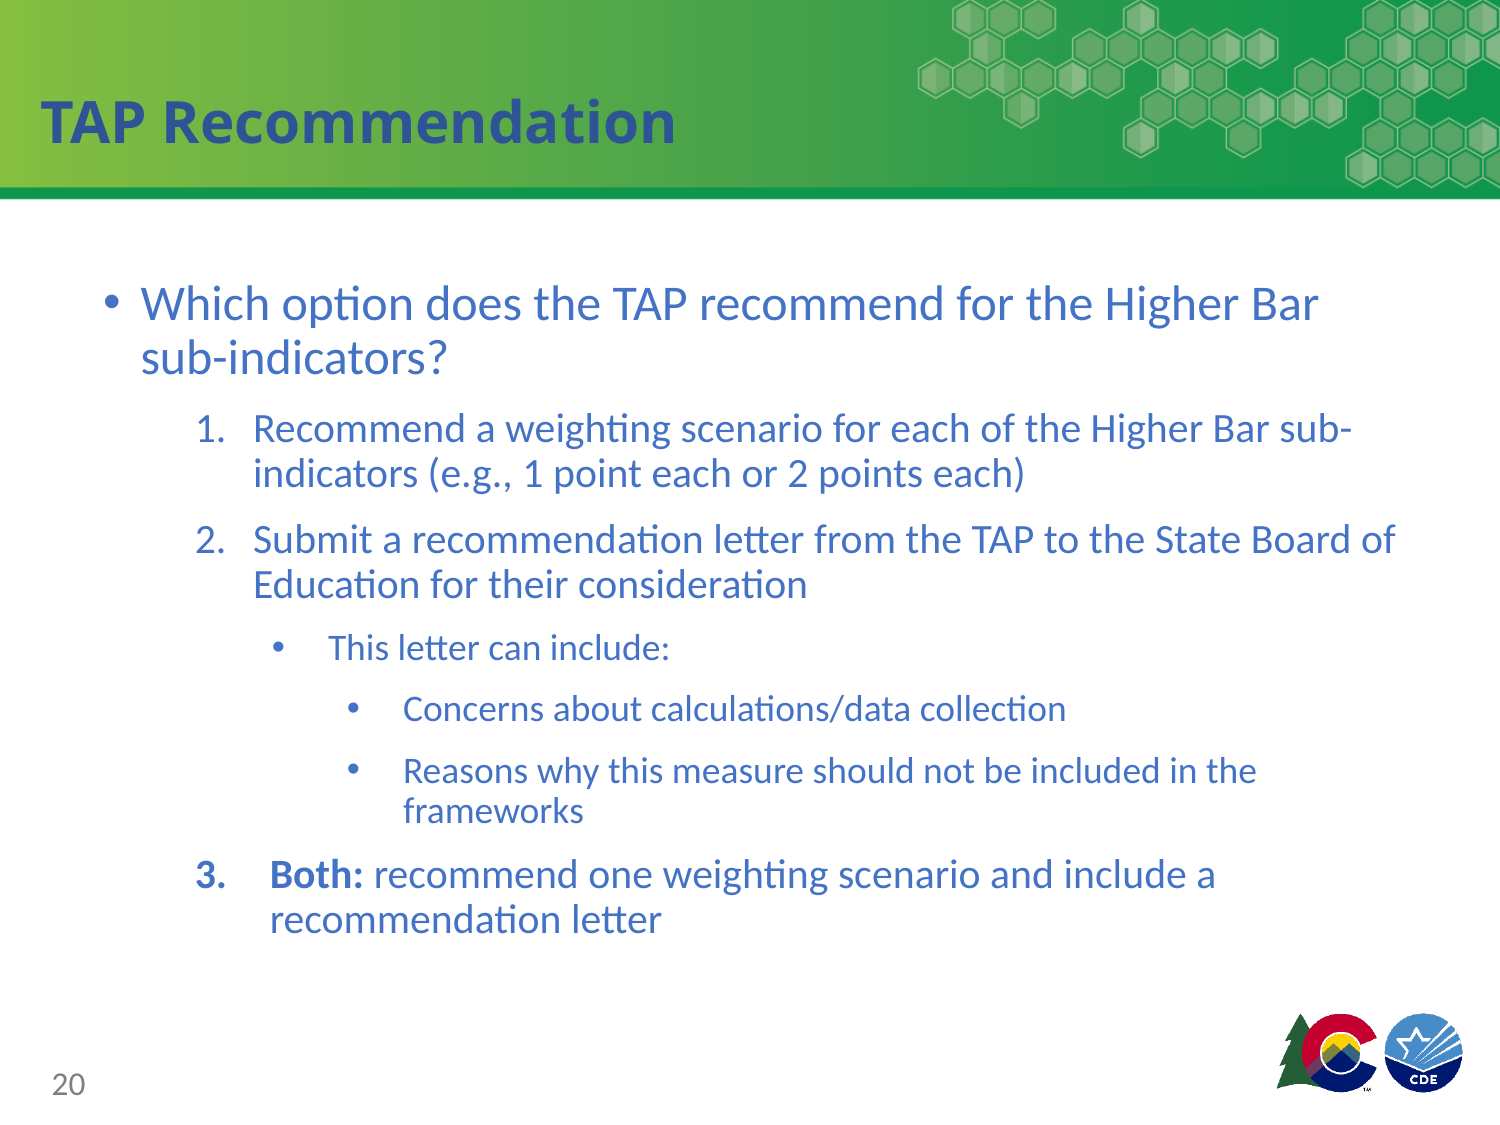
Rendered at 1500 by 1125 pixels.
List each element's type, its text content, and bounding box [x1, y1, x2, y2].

list Which option does the TAP recommend for the Higher Bar sub-indicators? Recommend a weighting scenario for each of the Higher Bar sub-indicators (e.g., 1 point each or 2 points each) Submit a recommendation letter from the TAP to the State Board of Education for their consideration This letter can include: Concerns about calculations/data collection Reasons why this measure should not be included in the frameworks Both: recommend one weighting scenario and include a recommendation letter [103, 277, 1397, 1002]
picture [1275, 1012, 1463, 1093]
picture [0, 0, 1500, 200]
slide_number 20 [36, 1054, 375, 1115]
title TAP Recommendation [40, 84, 1038, 166]
